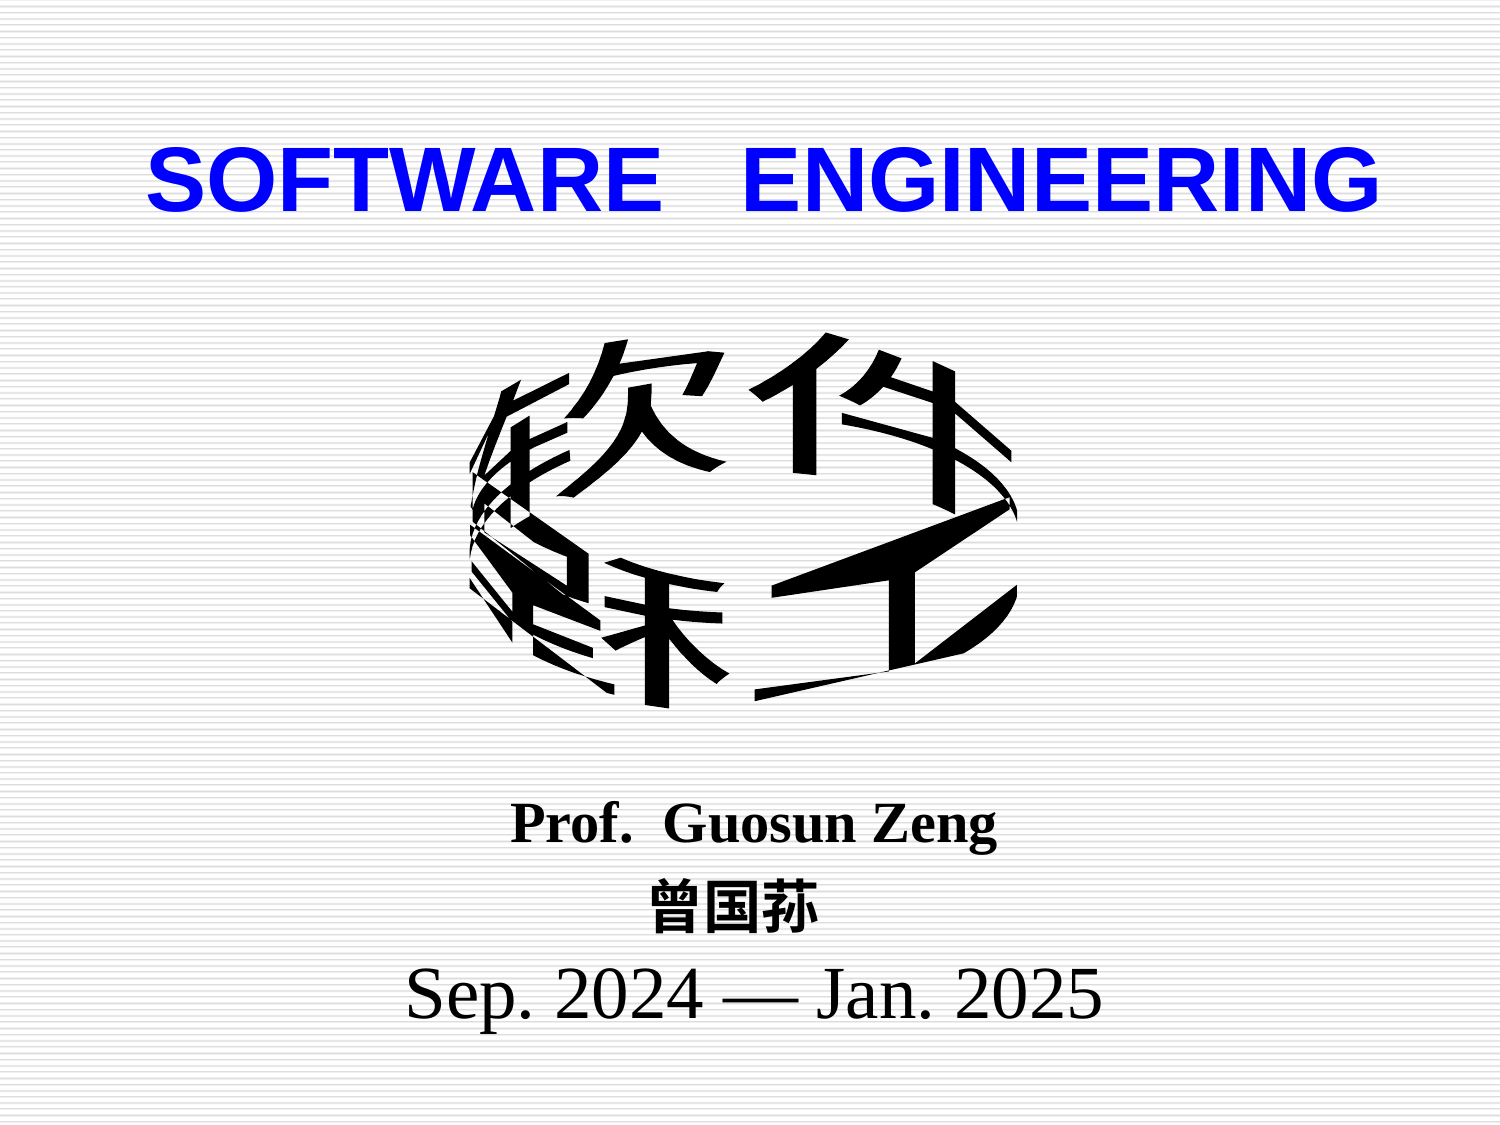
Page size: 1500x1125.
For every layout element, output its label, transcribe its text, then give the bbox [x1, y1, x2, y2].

text_box SOFTWARE ENGINEERING [29, 112, 1500, 237]
picture [0, 0, 1500, 1125]
text_box Prof. Guosun Zeng 曾国荪 Sep. 2024 — Jan. 2025 [181, 776, 1328, 1042]
